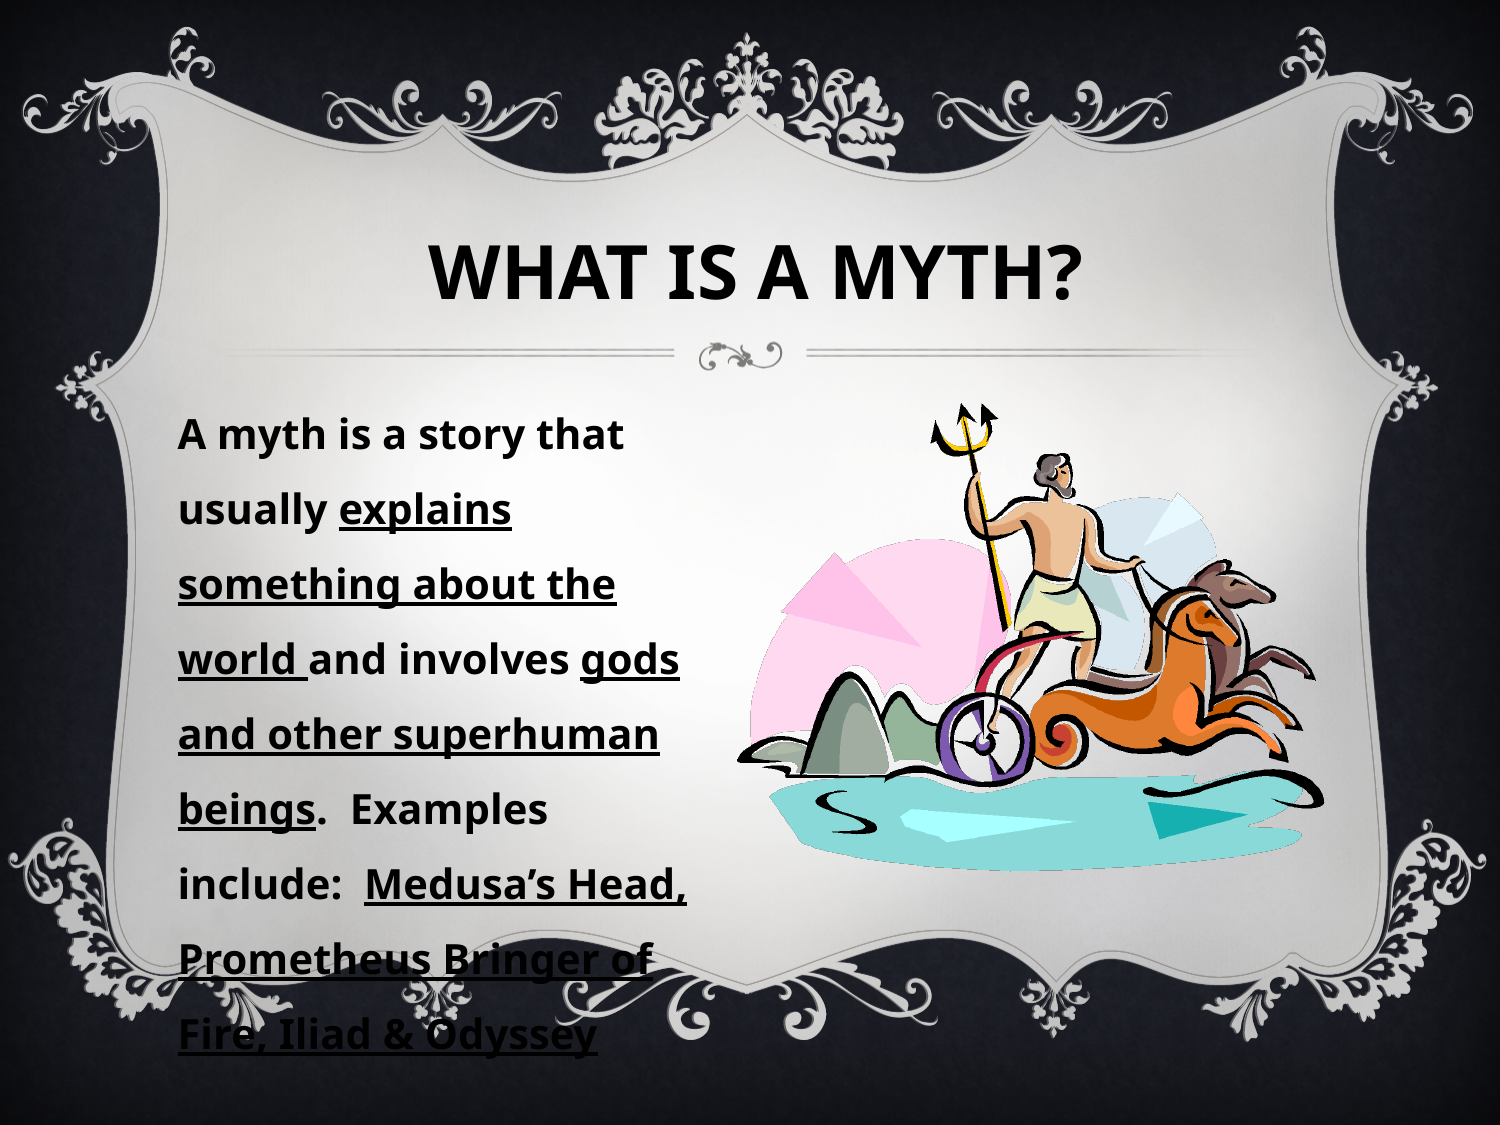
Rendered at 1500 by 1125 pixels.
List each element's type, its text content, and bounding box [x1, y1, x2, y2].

title WHAT IS A MYTH? [237, 287, 1275, 413]
picture [0, 0, 1500, 1125]
list A myth is a story that usually explains something about the world and involves gods and other superhuman beings. Examples include: Medusa’s Head, Prometheus Bringer of Fire, Iliad & Odyssey [162, 375, 713, 875]
